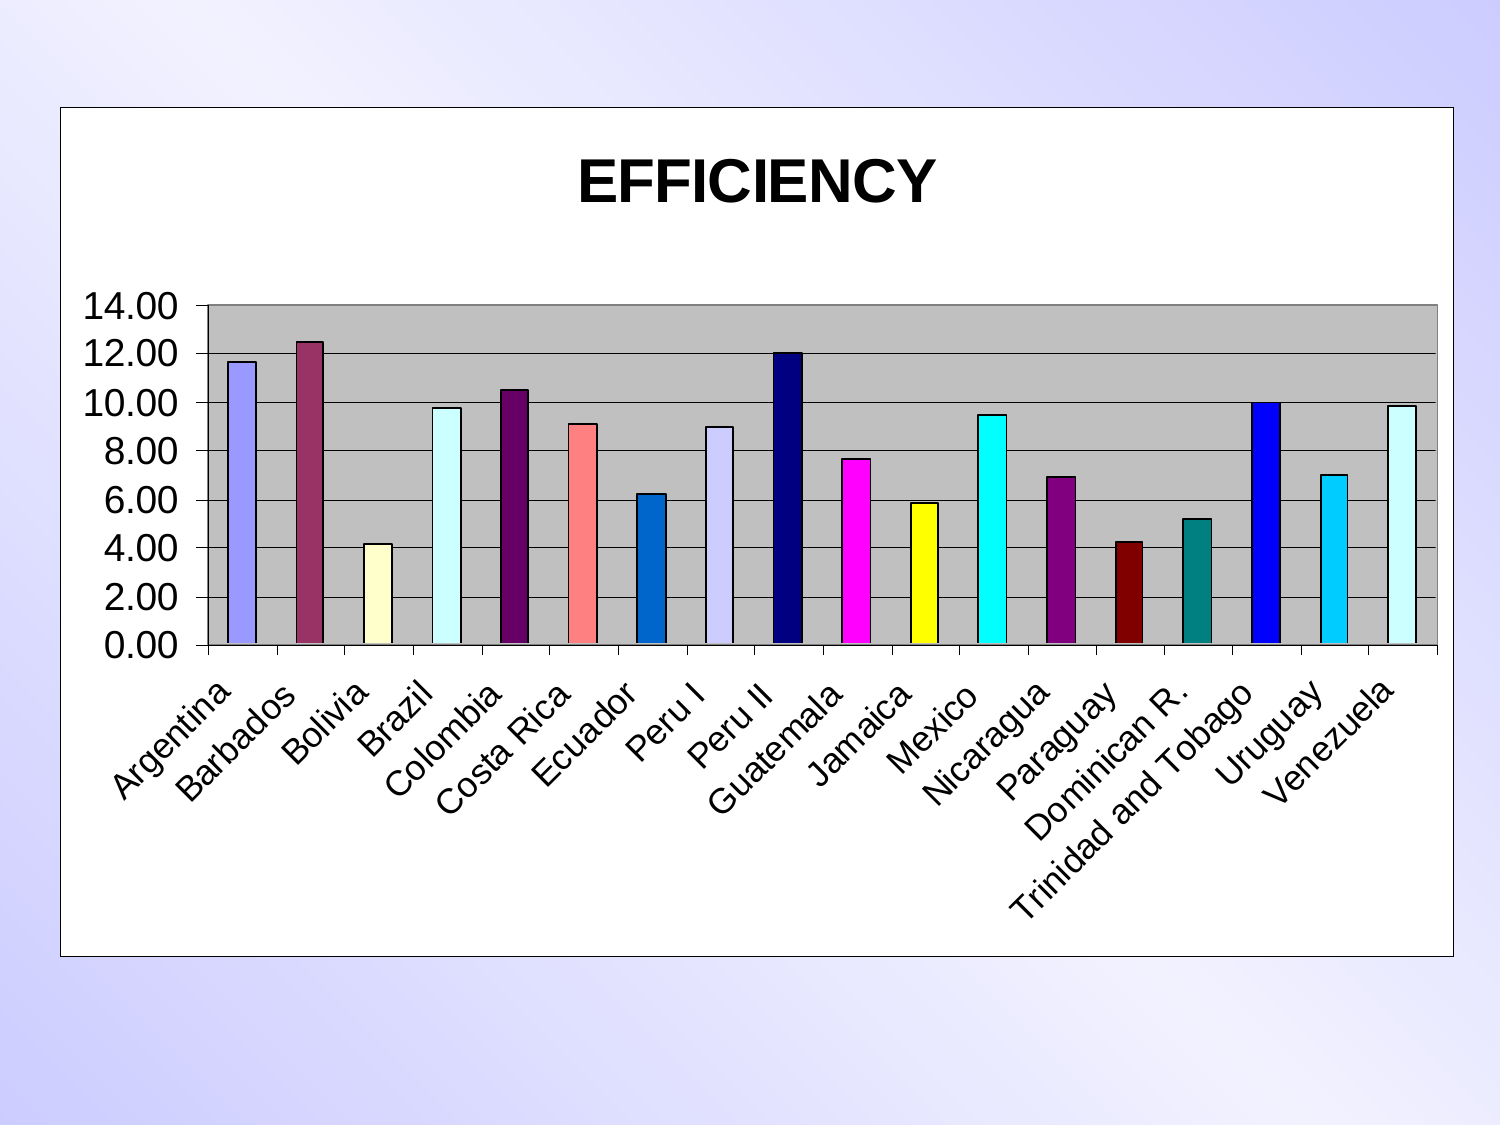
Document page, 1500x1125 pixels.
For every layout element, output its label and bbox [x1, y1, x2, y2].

text_box [50, 98, 1465, 965]
